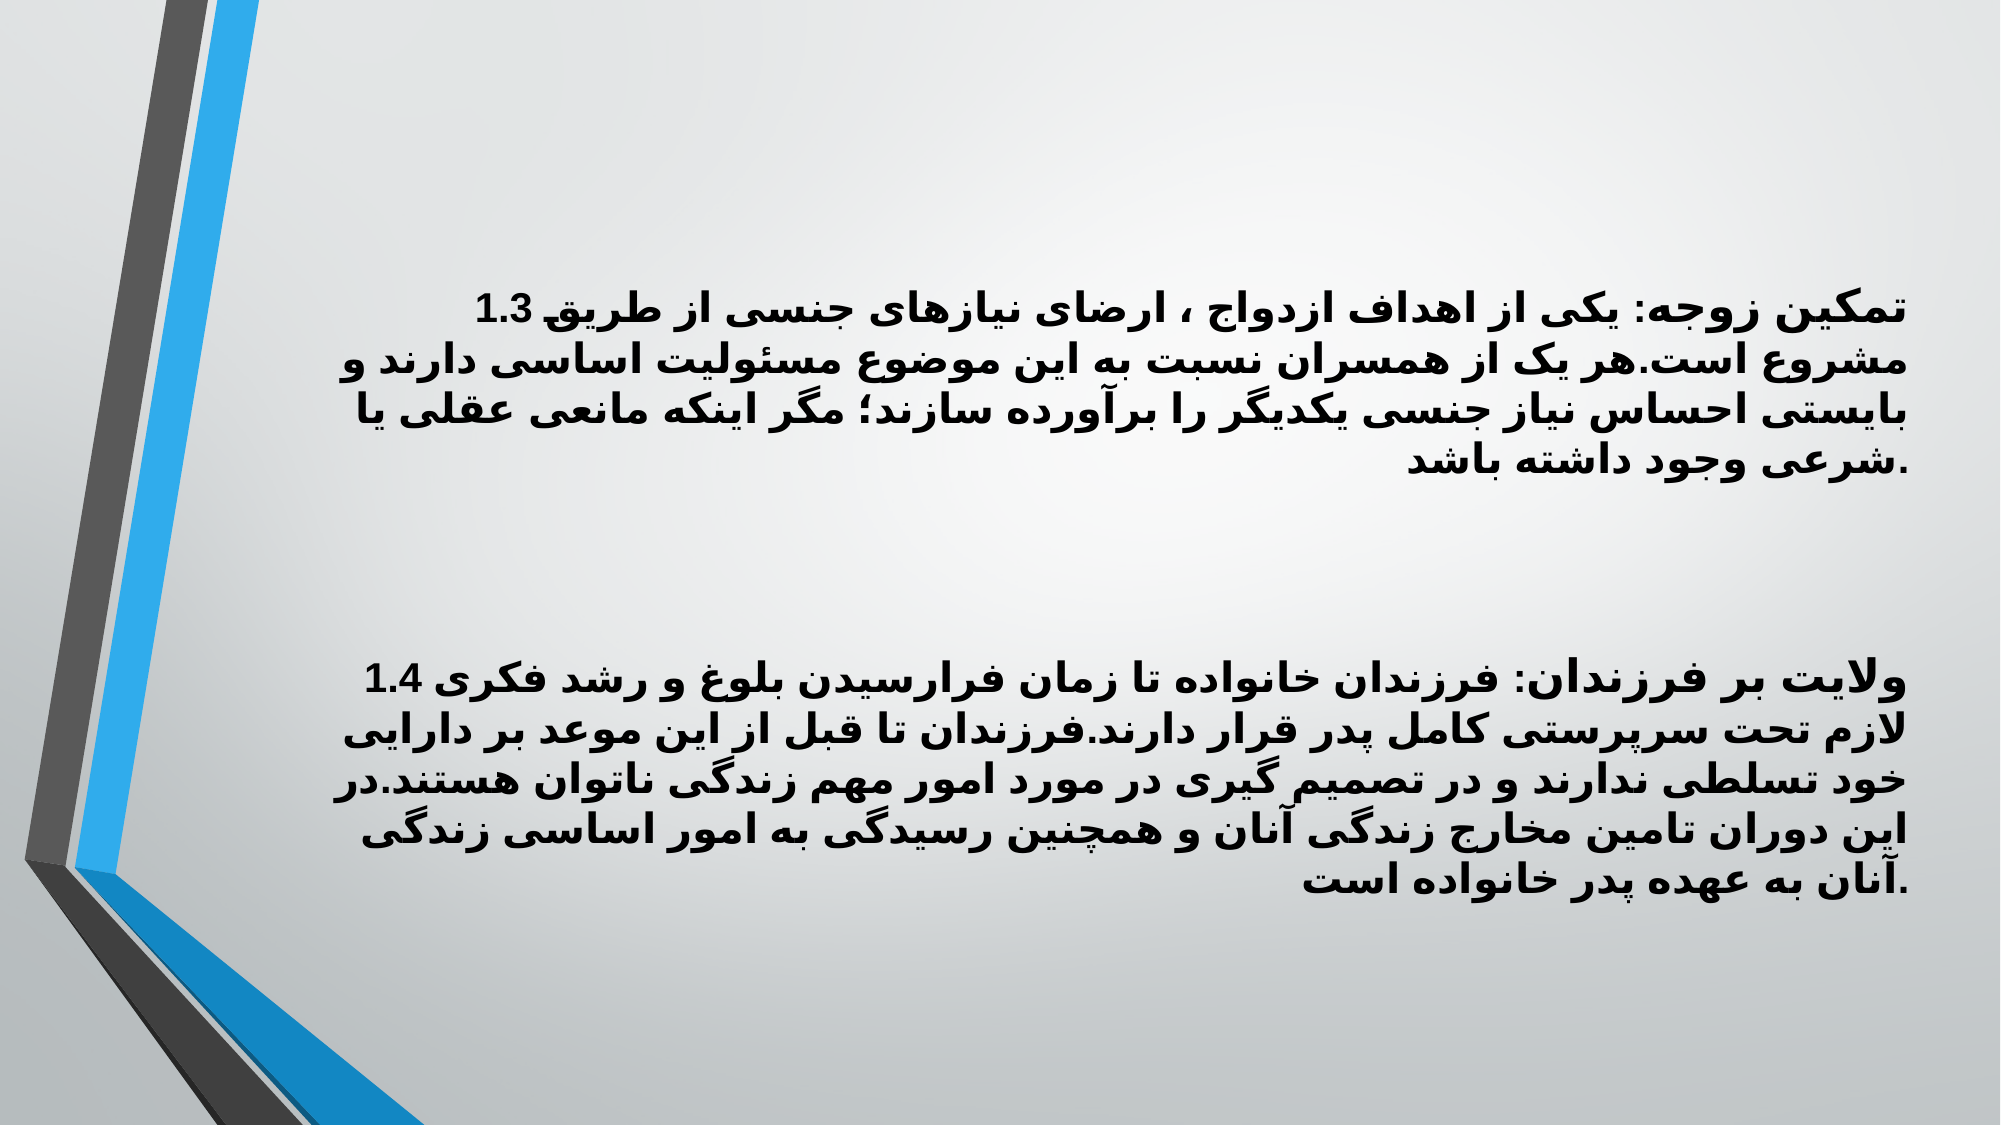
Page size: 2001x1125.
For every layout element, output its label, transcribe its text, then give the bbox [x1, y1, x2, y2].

text_box 1.3 تمکین زوجه: یکی از اهداف ازدواج ، ارضای نیازهای جنسی از طریق مشروع است.هر یک از همسران نسبت به این موضوع مسئولیت اساسی دارند و بایستی احساس نیاز جنسی یکدیگر را برآورده سازند؛ مگر اینکه مانعی عقلی یا شرعی وجود داشته باشد. [283, 269, 1925, 489]
text_box 1.4 ولایت بر فرزندان: فرزندان خانواده تا زمان فرارسیدن بلوغ و رشد فکری لازم تحت سرپرستی کامل پدر قرار دارند.فرزندان تا قبل از این موعد بر دارایی خود تسلطی ندارند و در تصمیم گیری در مورد امور مهم زندگی ناتوان هستند.در این دوران تامین مخارج زندگی آنان و همچنین رسیدگی به امور اساسی زندگی آنان به عهده پدر خانواده است. [283, 638, 1925, 909]
